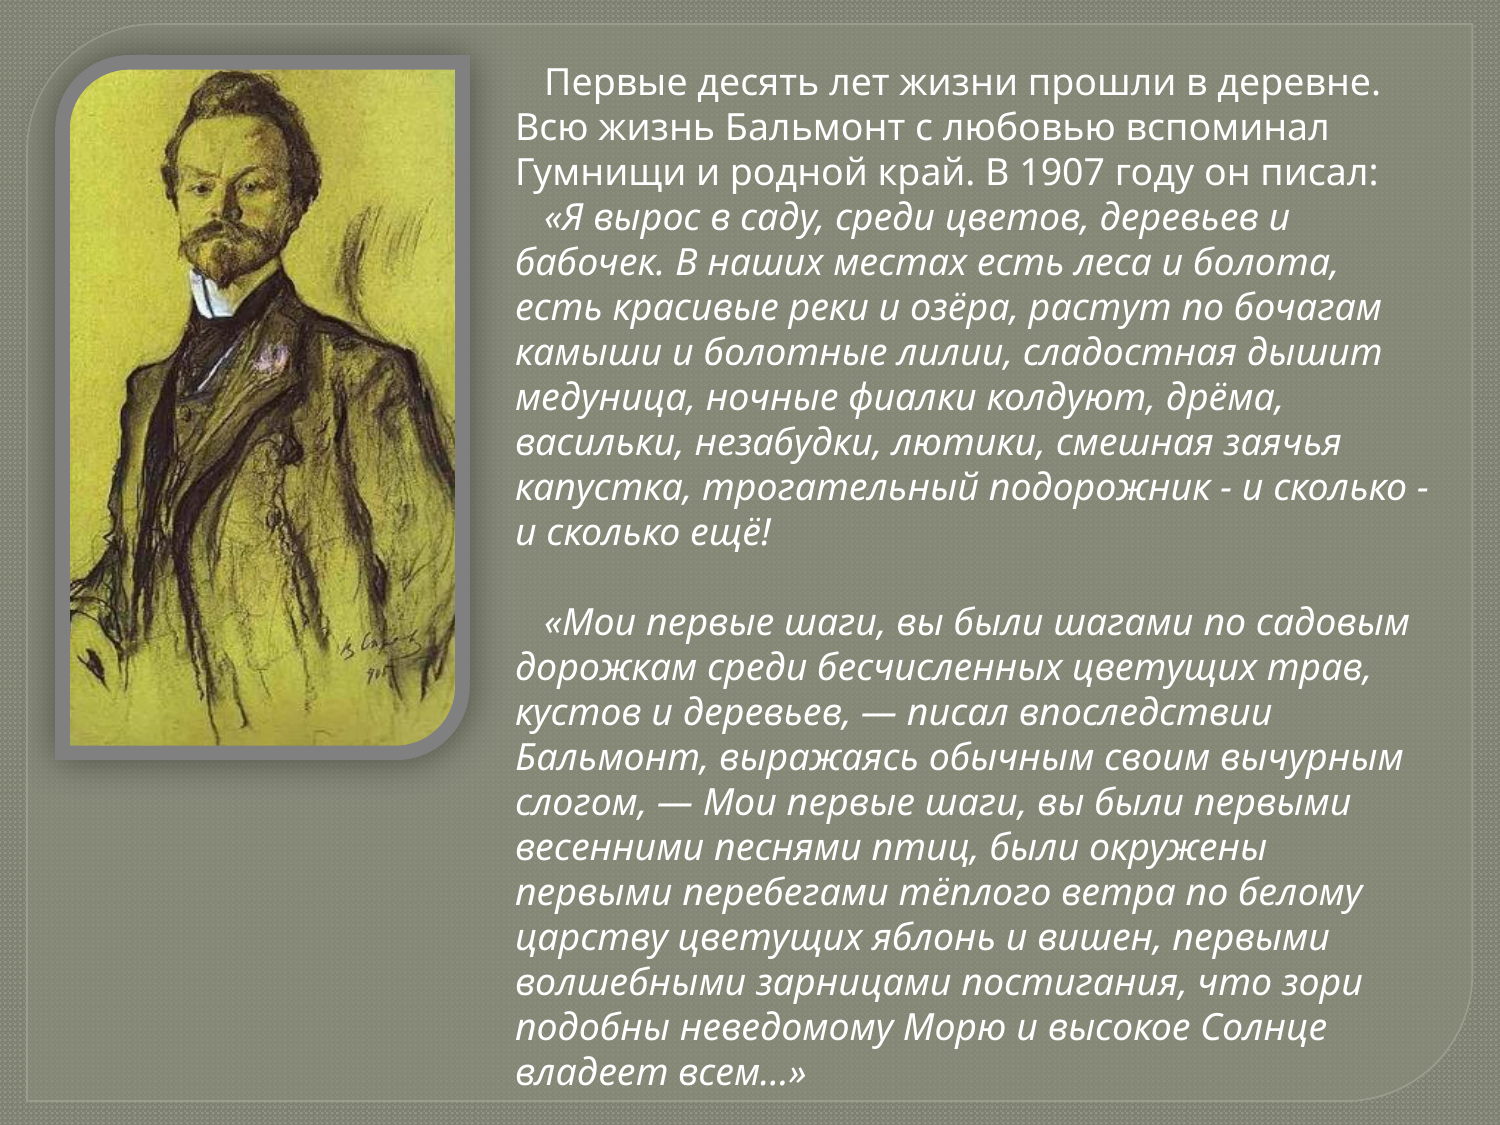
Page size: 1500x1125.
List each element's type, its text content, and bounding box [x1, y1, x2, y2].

text_box Первые десять лет жизни прошли в деревне. Всю жизнь Бальмонт с любовью вспоминал Гумнищи и родной край. В 1907 году он писал: «Я вырос в саду, среди цветов, деревьев и бабочек. В наших местах есть леса и болота, есть красивые реки и озёра, растут по бочагам камыши и болотные лилии, сладостная дышит медуница, ночные фиалки колдуют, дрёма, васильки, незабудки, лютики, смешная заячья капустка, трогательный подорожник - и сколько - и сколько ещё! «Мои первые шаги, вы были шагами по садовым дорожкам среди бесчисленных цветущих трав, кустов и деревьев, — писал впоследствии Бальмонт, выражаясь обычным своим вычурным слогом, — Мои первые шаги, вы были первыми весенними песнями птиц, были окружены первыми перебегами тёплого ветра по белому царству цветущих яблонь и вишен, первыми волшебными зарницами постигания, что зори подобны неведомому Морю и высокое Солнце владеет всем…» [500, 49, 1450, 1125]
picture [62, 62, 463, 754]
